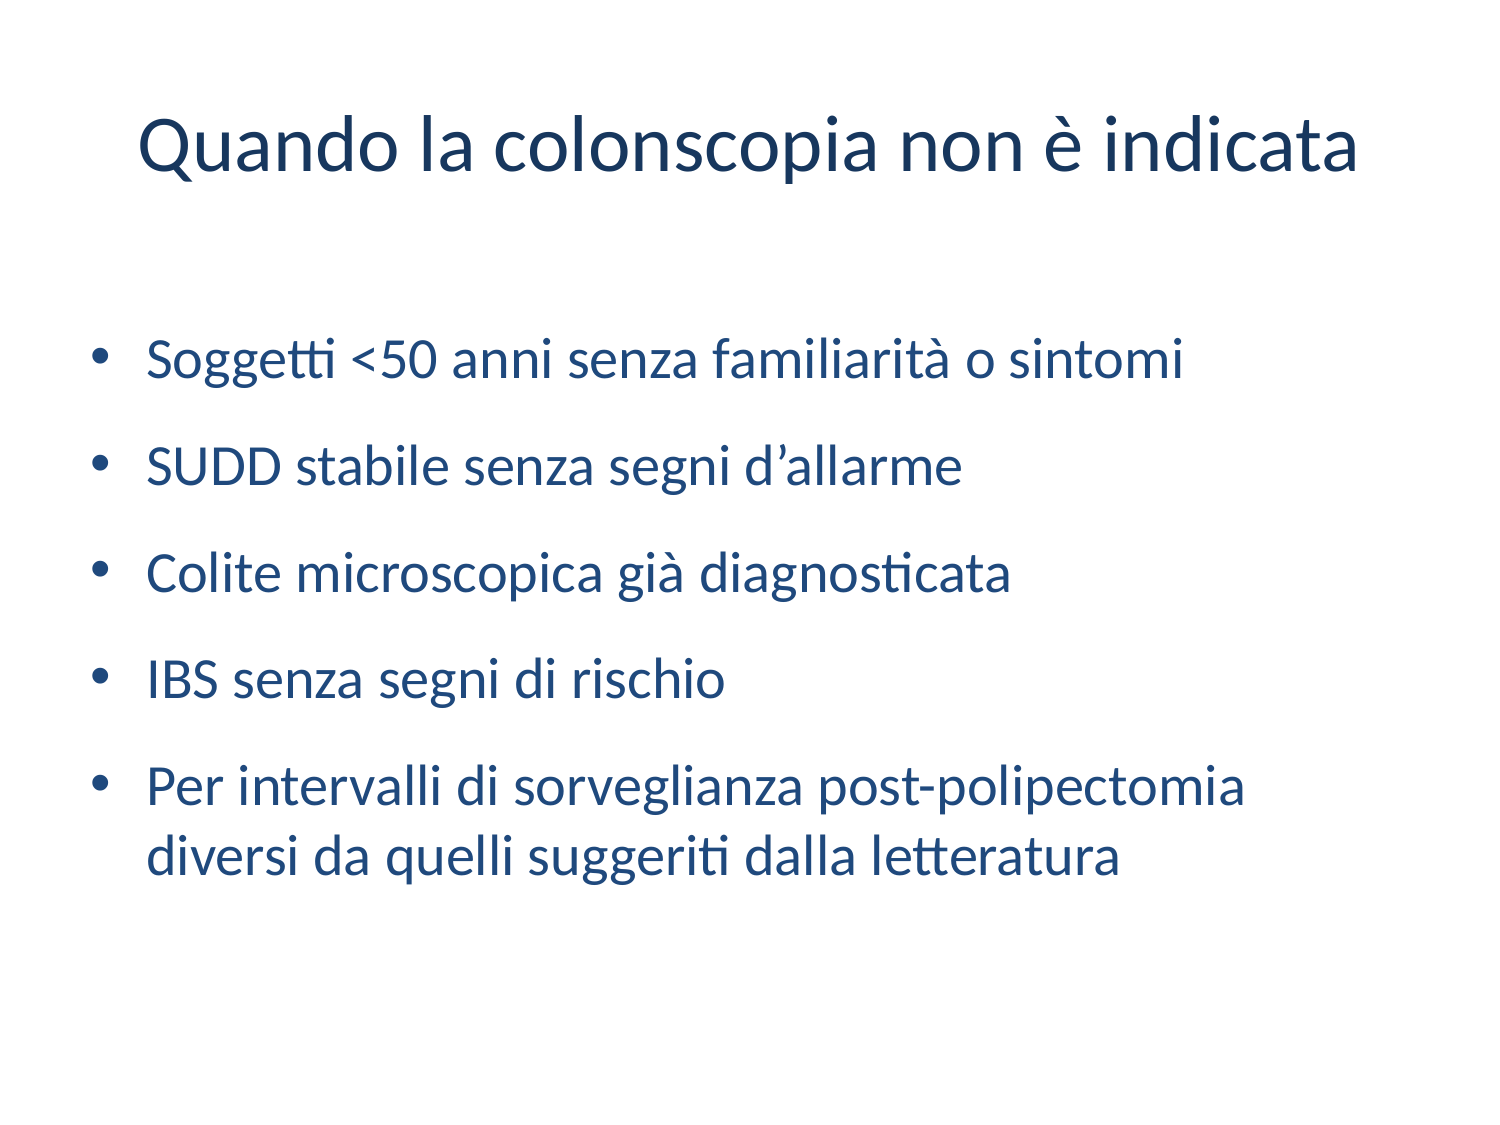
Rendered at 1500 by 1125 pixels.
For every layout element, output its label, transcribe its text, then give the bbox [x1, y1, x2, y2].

title Quando la colonscopia non è indicata [74, 44, 1426, 233]
list Soggetti <50 anni senza familiarità o sintomi SUDD stabile senza segni d’allarme Colite microscopica già diagnosticata IBS senza segni di rischio Per intervalli di sorveglianza post-polipectomia diversi da quelli suggeriti dalla letteratura [74, 312, 1426, 790]
